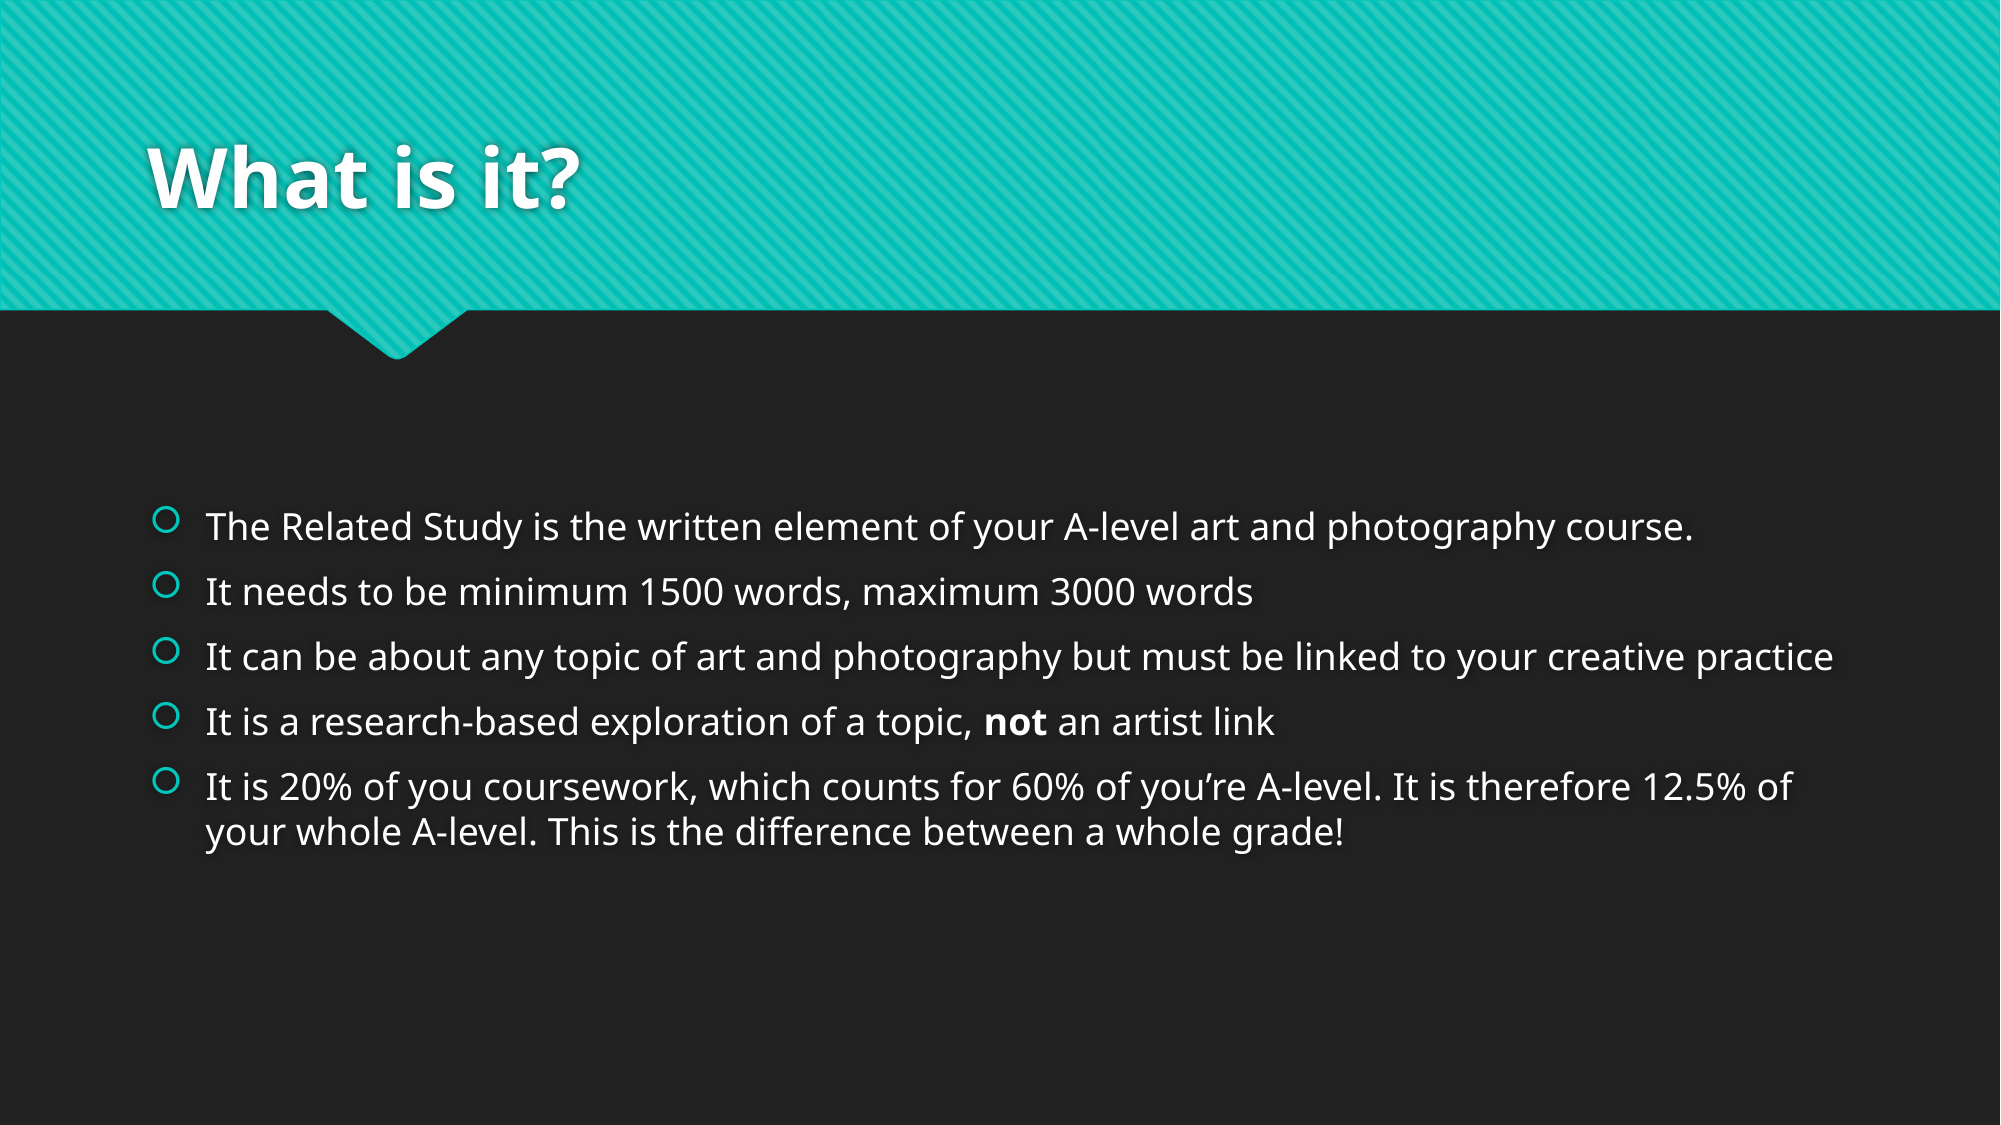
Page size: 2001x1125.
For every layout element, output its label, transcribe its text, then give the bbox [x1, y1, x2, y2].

title What is it? [132, 73, 1868, 233]
list The Related Study is the written element of your A-level art and photography course. It needs to be minimum 1500 words, maximum 3000 words It can be about any topic of art and photography but must be linked to your creative practice It is a research-based exploration of a topic, not an artist link It is 20% of you coursework, which counts for 60% of you’re A-level. It is therefore 12.5% of your whole A-level. This is the difference between a whole grade! [134, 364, 1866, 991]
